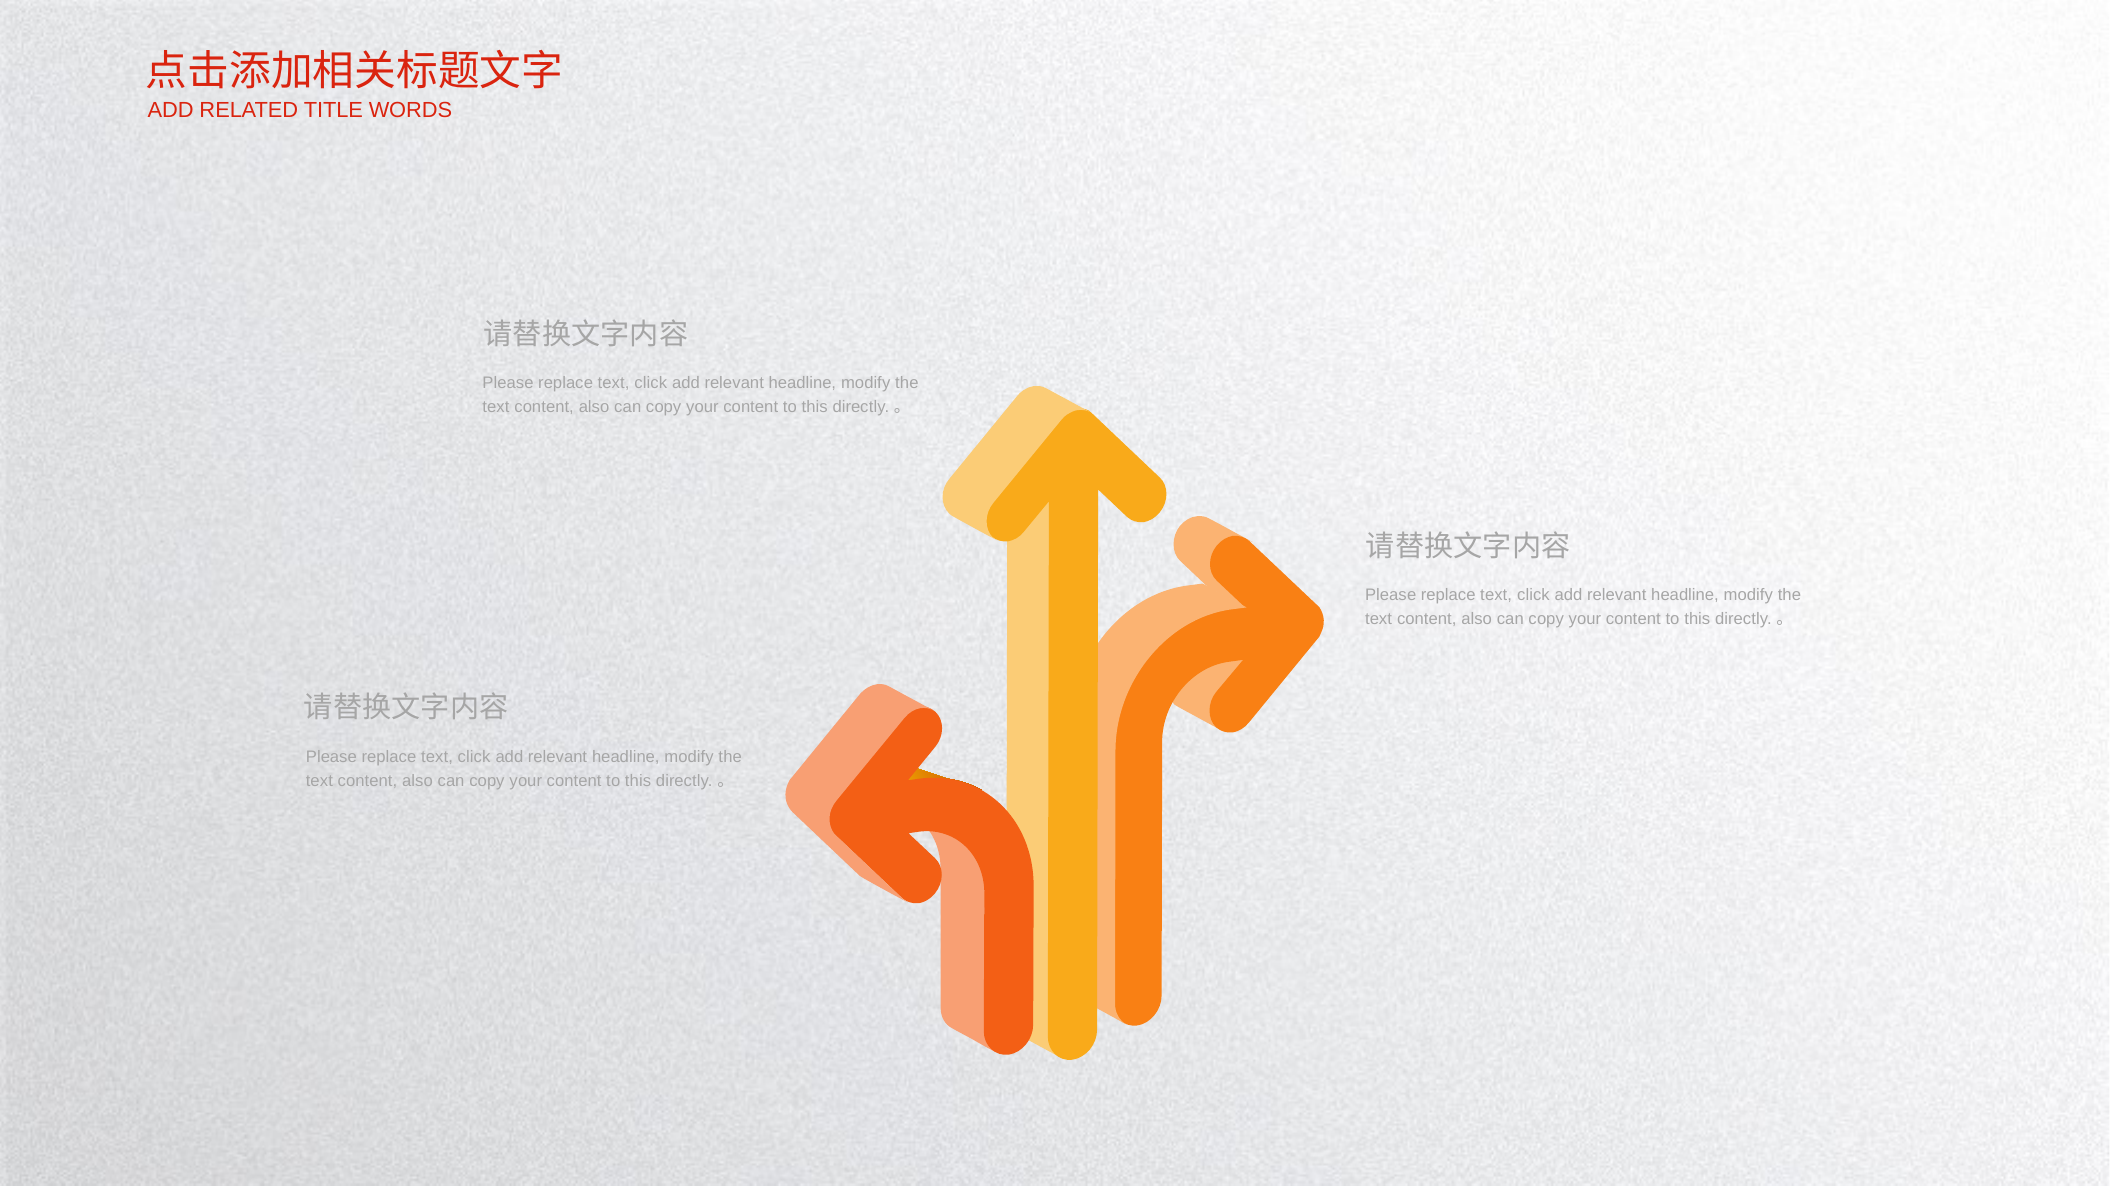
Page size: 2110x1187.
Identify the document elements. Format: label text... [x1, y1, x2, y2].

text_box ADD RELATED TITLE WORDS [147, 96, 453, 123]
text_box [784, 385, 1326, 1062]
text_box 点击添加相关标题文字 [145, 43, 564, 95]
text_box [1350, 512, 1820, 634]
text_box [467, 301, 938, 423]
picture [0, 0, 2110, 1186]
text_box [288, 674, 761, 796]
